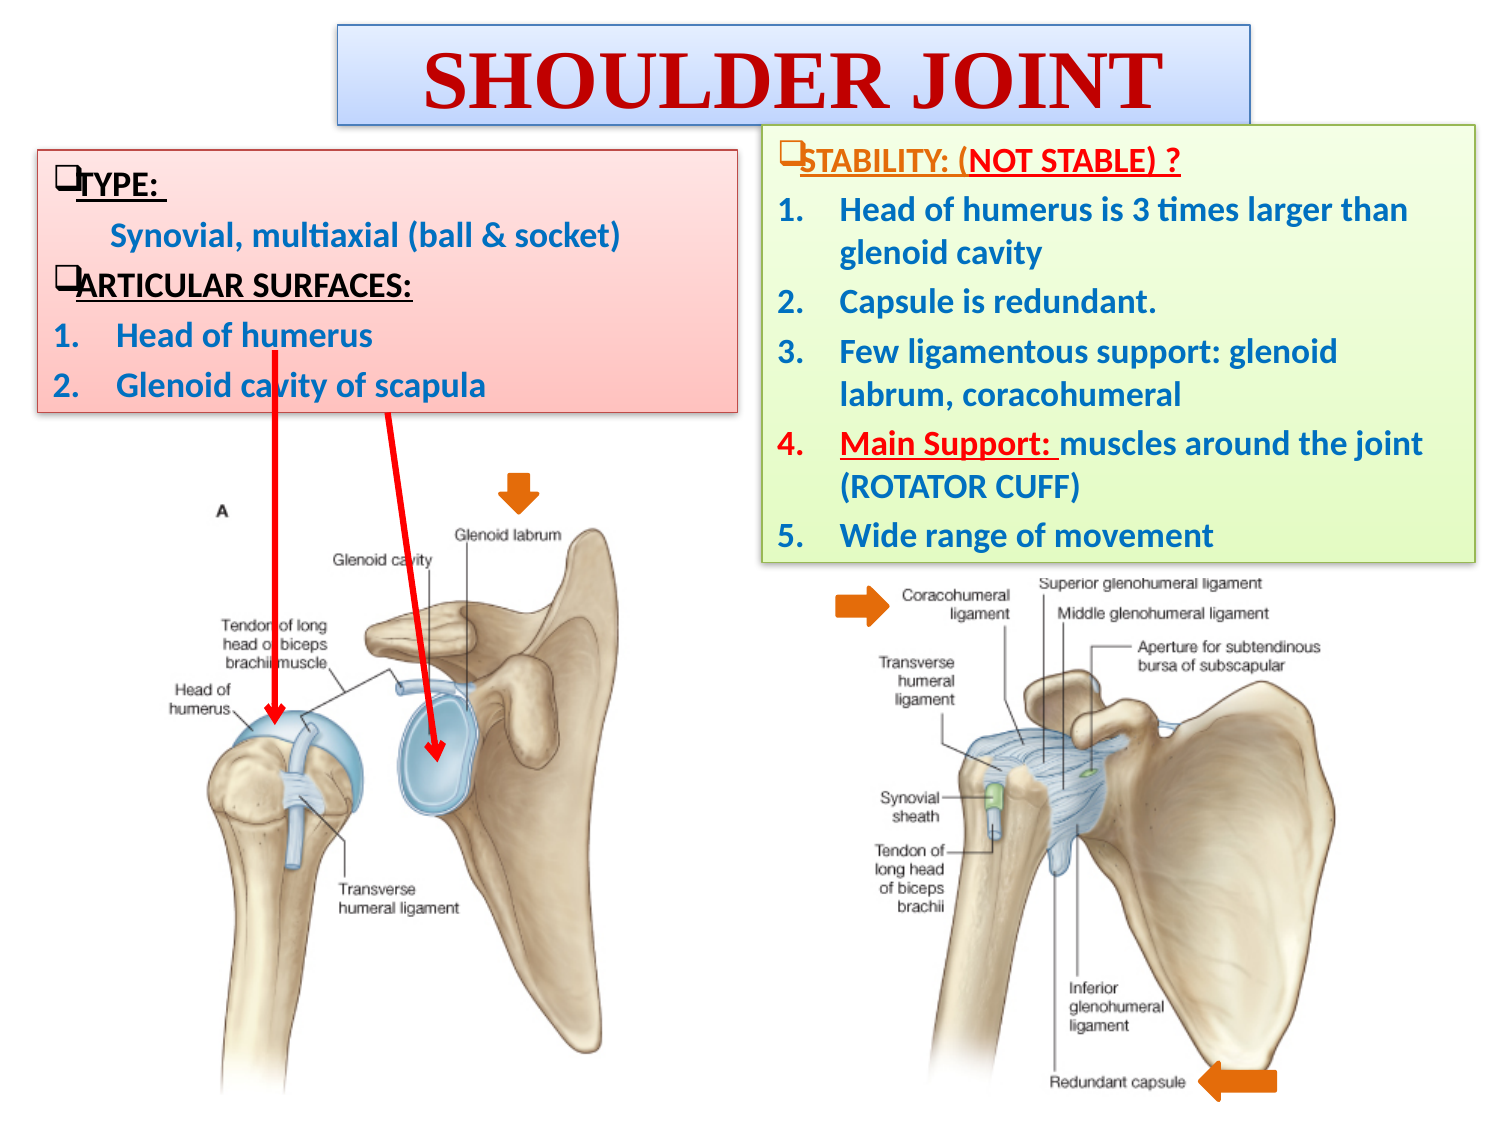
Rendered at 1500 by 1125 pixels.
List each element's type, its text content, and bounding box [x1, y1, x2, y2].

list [62, 504, 726, 1101]
list TYPE: Synovial, multiaxial (ball & socket) ARTICULAR SURFACES: Head of humerus Glenoid cavity of scapula [37, 149, 738, 413]
text_box [498, 472, 540, 502]
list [837, 577, 1365, 1101]
title SHOULDER JOINT [337, 24, 1251, 126]
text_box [237, 562, 588, 613]
list STABILITY: (NOT STABLE) ? Head of humerus is 3 times larger than glenoid cavity Capsule is redundant. Few ligamentous support: glenoid labrum, coracohumeral Main Support: muscles around the joint (ROTATOR CUFF) Wide range of movement [761, 124, 1476, 563]
